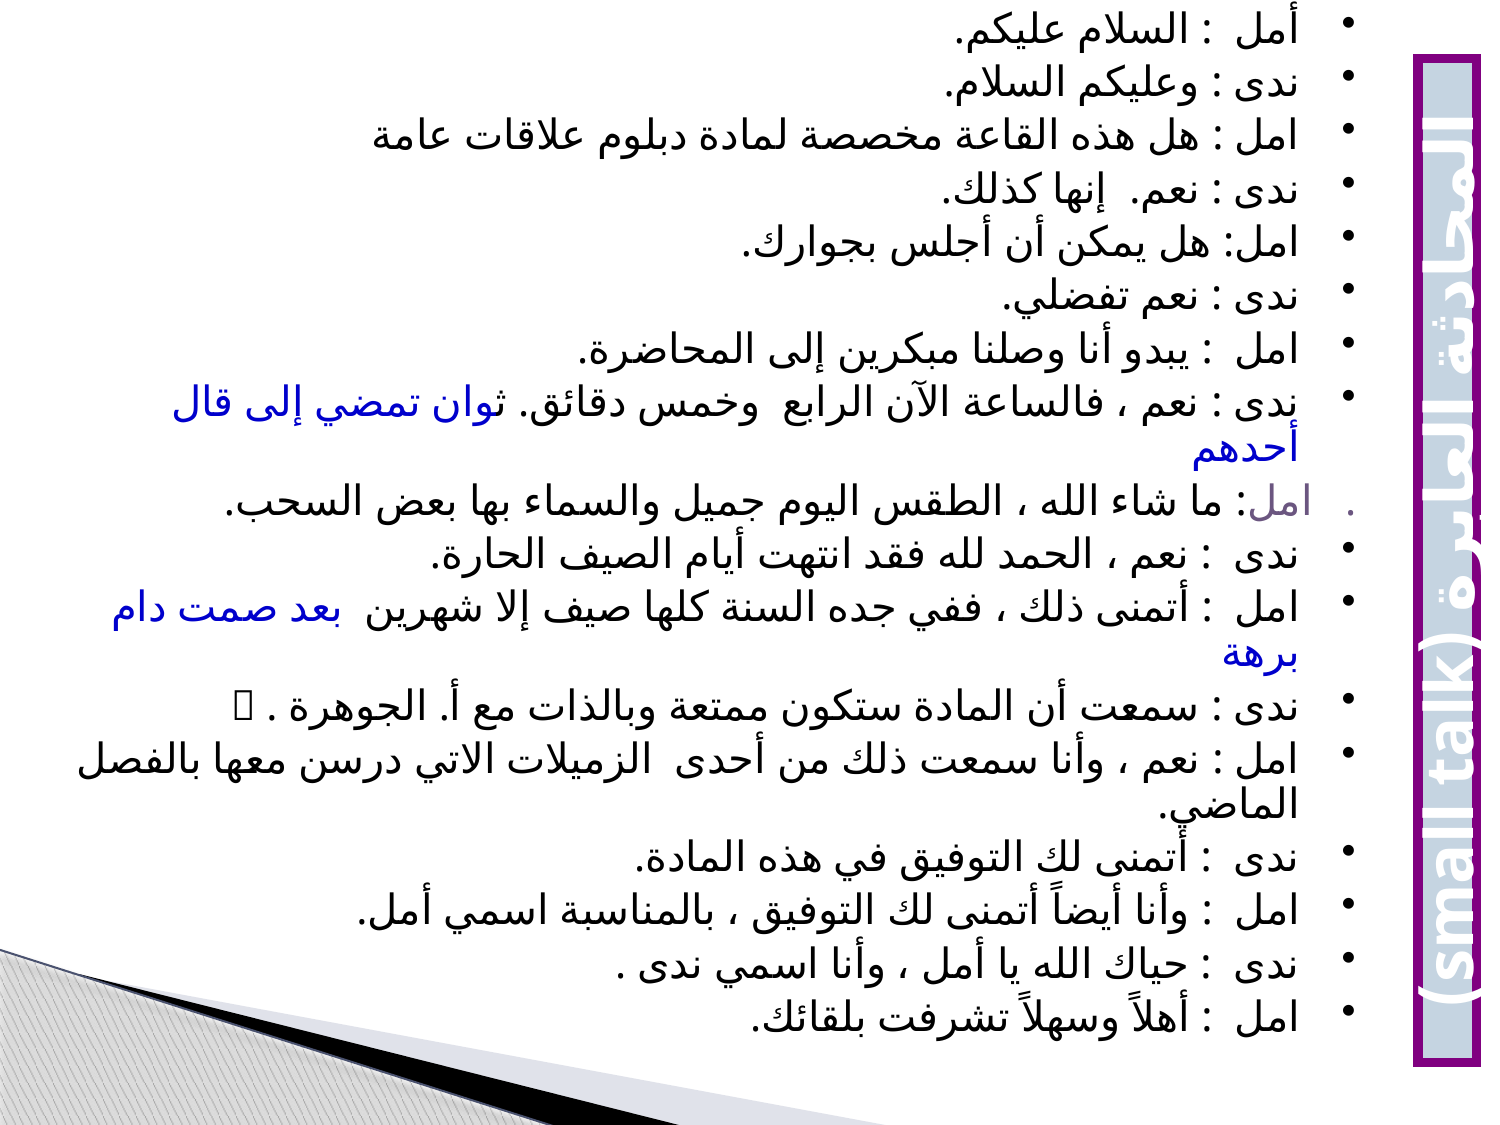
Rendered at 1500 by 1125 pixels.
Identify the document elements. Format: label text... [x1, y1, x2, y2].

text_box أمل : السلام عليكم. ندى : وعليكم السلام. امل : هل هذه القاعة مخصصة لمادة دبلوم علاقات عامة ندى : نعم. إنها كذلك. امل: هل يمكن أن أجلس بجوارك. ندى : نعم تفضلي. امل : يبدو أنا وصلنا مبكرين إلى المحاضرة. ندى : نعم ، فالساعة الآن الرابع وخمس دقائق. ثوان تمضي إلى قال أحدهم . امل: ما شاء الله ، الطقس اليوم جميل والسماء بها بعض السحب. ندى : نعم ، الحمد لله فقد انتهت أيام الصيف الحارة. امل : أتمنى ذلك ، ففي جده السنة كلها صيف إلا شهرين بعد صمت دام برهة ندى : سمعت أن المادة ستكون ممتعة وبالذات مع أ. الجوهرة .  امل : نعم ، وأنا سمعت ذلك من أحدى الزميلات الاتي درسن معها بالفصل الماضي. ندى : أتمنى لك التوفيق في هذه المادة. امل : وأنا أيضاً أتمنى لك التوفيق ، بالمناسبة اسمي أمل. ندى : حياك الله يا أمل ، وأنا اسمي ندى . امل : أهلاً وسهلاً تشرفت بلقائك. [53, 0, 1372, 1043]
text_box المحادثة العابرة (small talk) [1417, 58, 1477, 1063]
